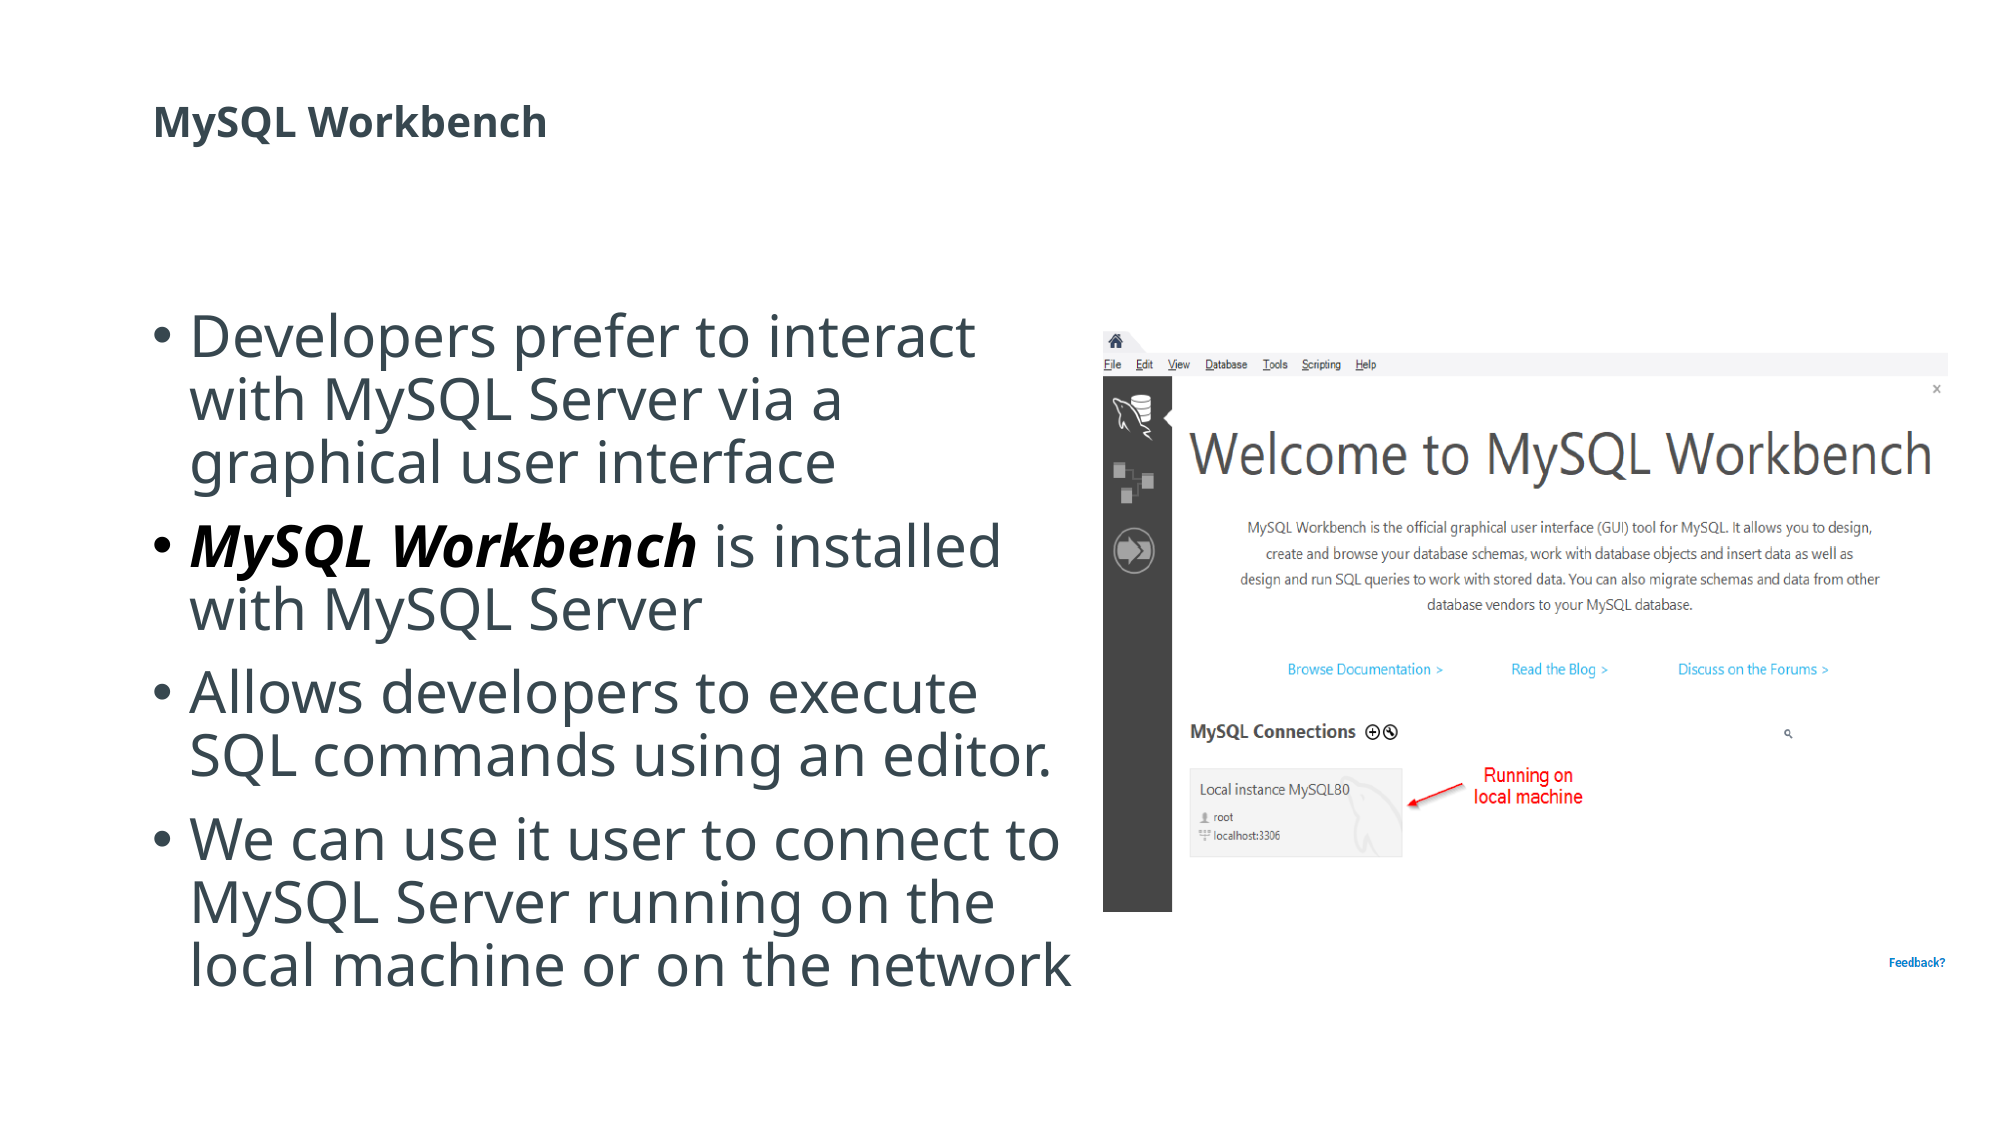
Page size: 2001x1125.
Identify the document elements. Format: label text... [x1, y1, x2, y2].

picture [1103, 331, 1957, 982]
title MySQL Workbench [137, 92, 1863, 251]
list Developers prefer to interact with MySQL Server via a graphical user interface MySQL Workbench is installed with MySQL Server Allows developers to execute SQL commands using an editor. We can use it user to connect to MySQL Server running on the local machine or on the network [137, 299, 1104, 1014]
